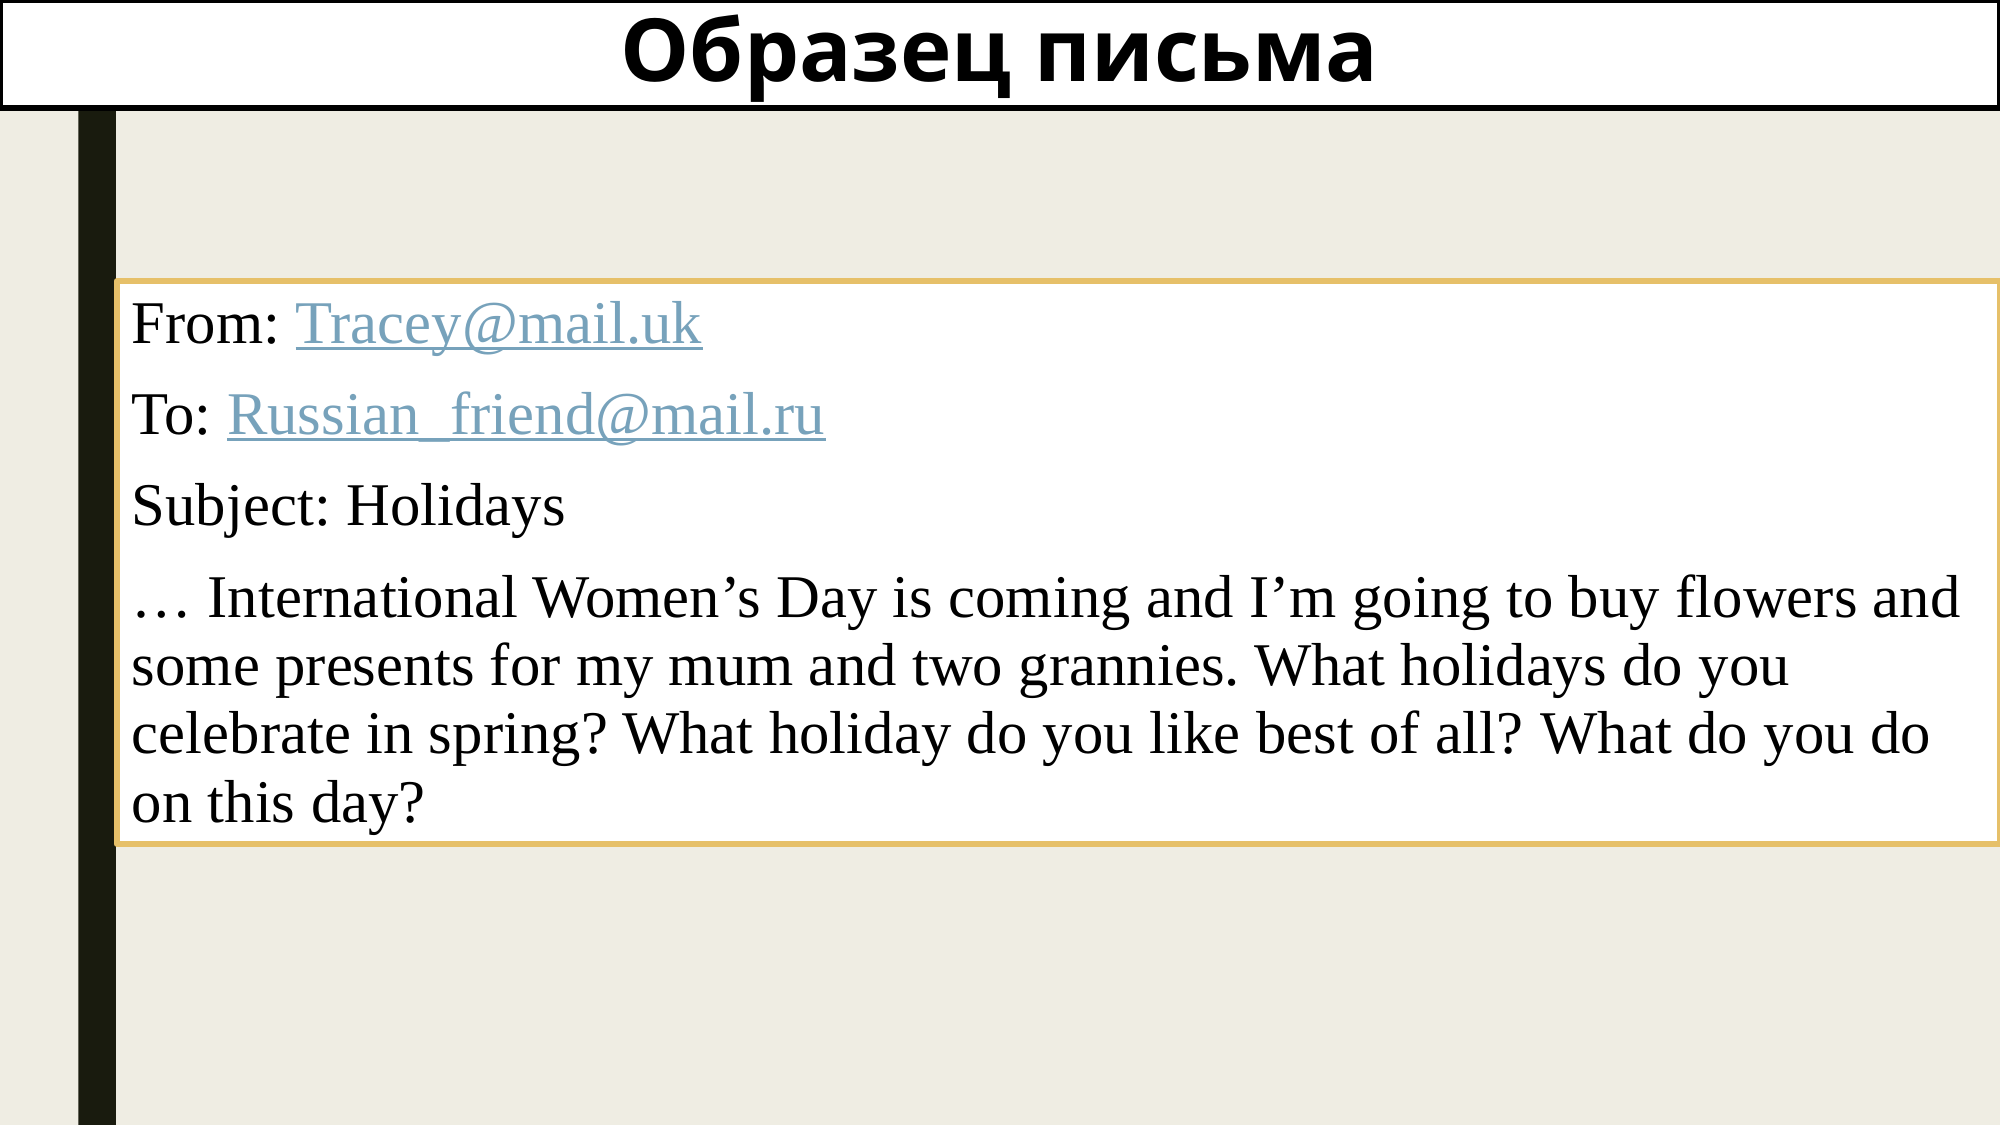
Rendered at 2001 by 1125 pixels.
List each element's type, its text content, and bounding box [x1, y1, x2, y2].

title Образец письма [0, 0, 2000, 111]
list From: Tracey@mail.uk To: Russian_friend@mail.ru Subject: Holidays … International Women’s Day is coming and I’m going to buy flowers and some presents for my mum and two grannies. What holidays do you celebrate in spring? What holiday do you like best of all? What do you do on this day? [114, 278, 2000, 847]
